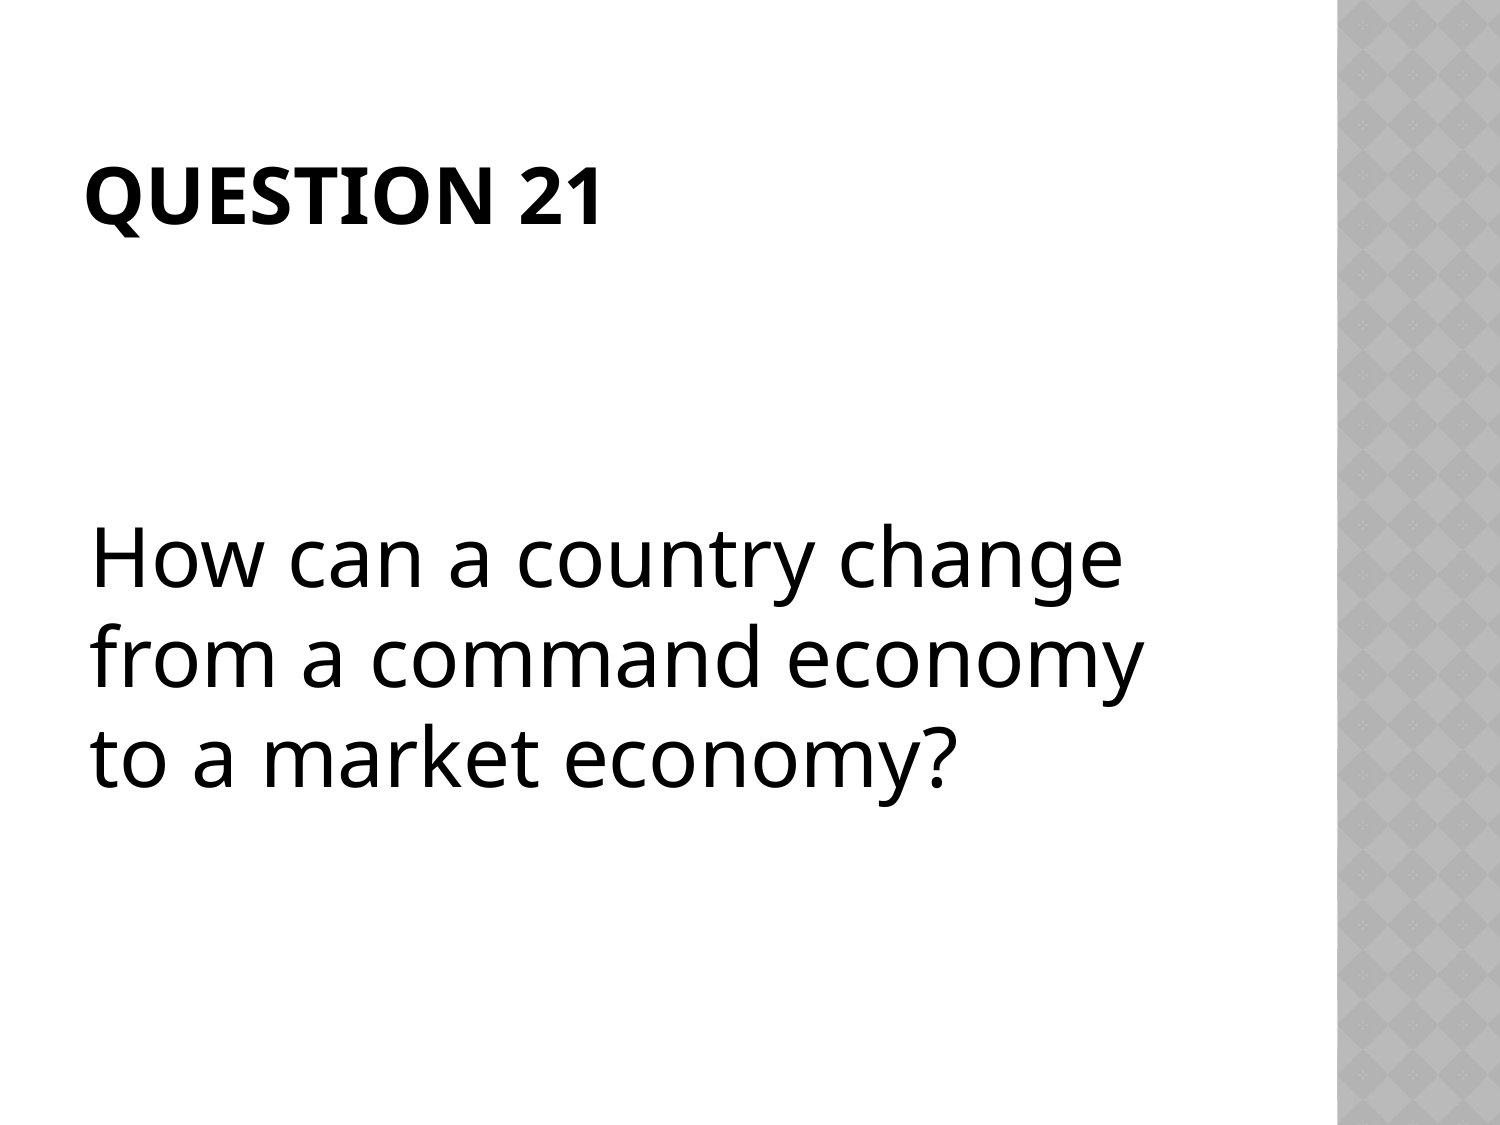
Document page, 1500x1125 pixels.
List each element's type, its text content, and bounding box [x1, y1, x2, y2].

title Question 21 [75, 52, 1263, 240]
list How can a country change from a command economy to a market economy? [75, 264, 1263, 1059]
